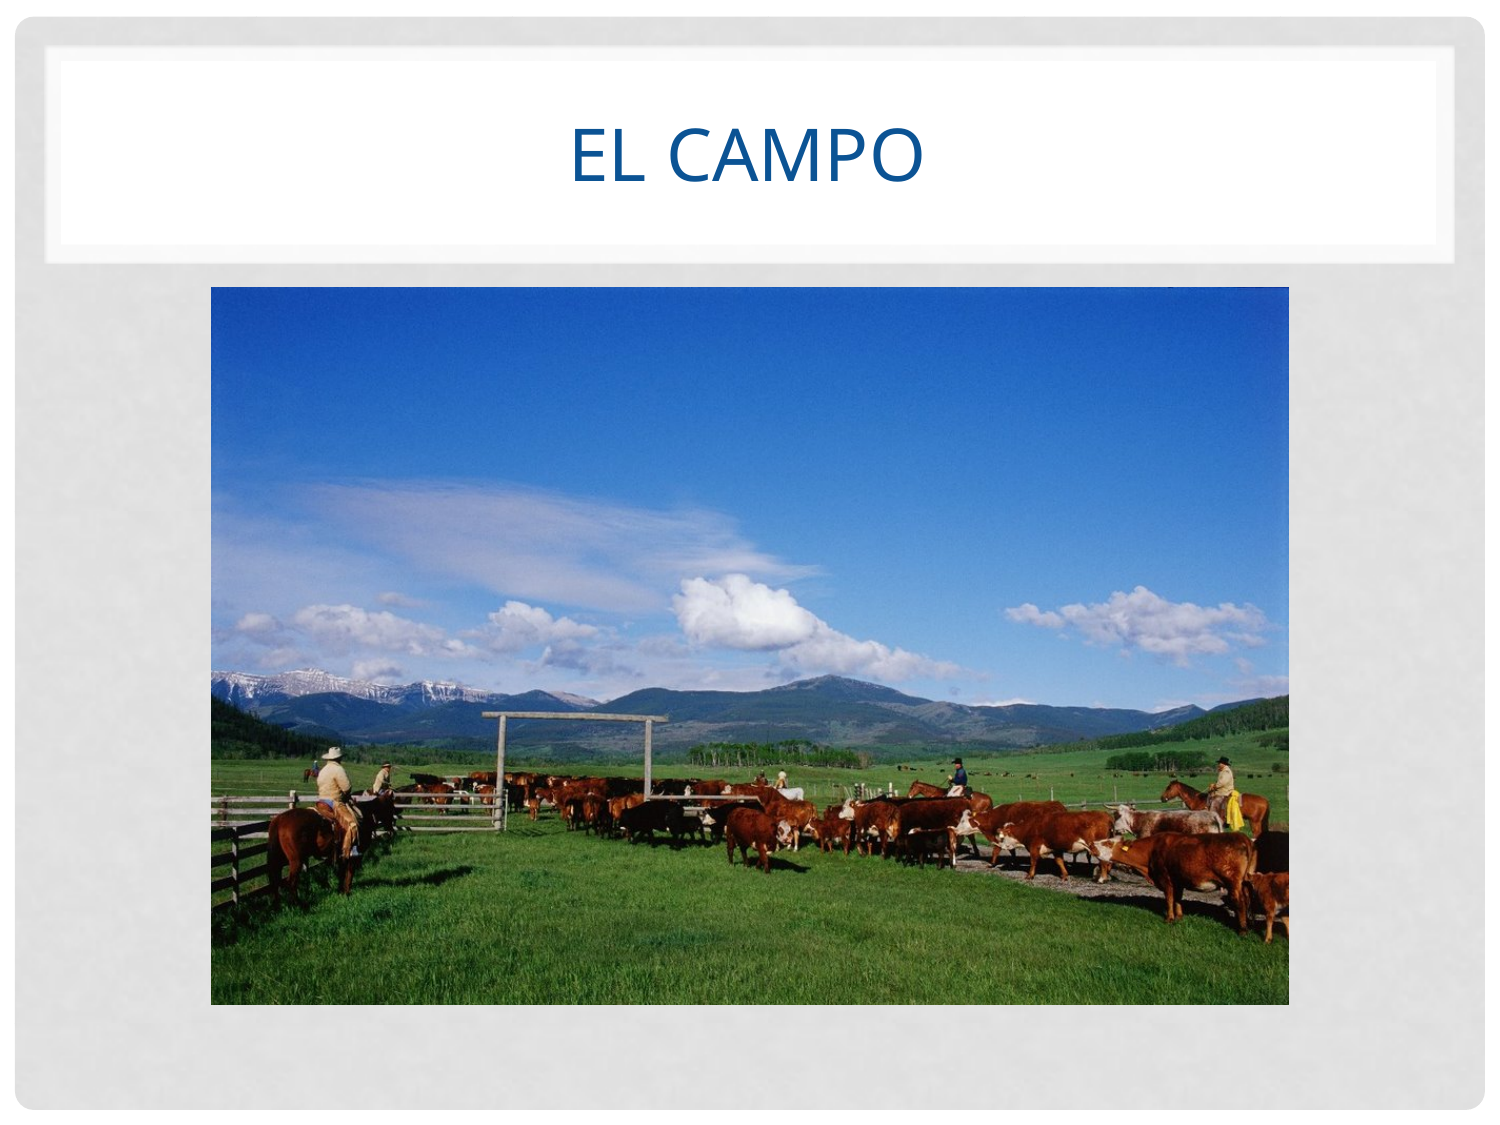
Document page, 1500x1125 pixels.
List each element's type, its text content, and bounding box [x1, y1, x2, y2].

title el campo [69, 66, 1425, 238]
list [211, 287, 1289, 1006]
